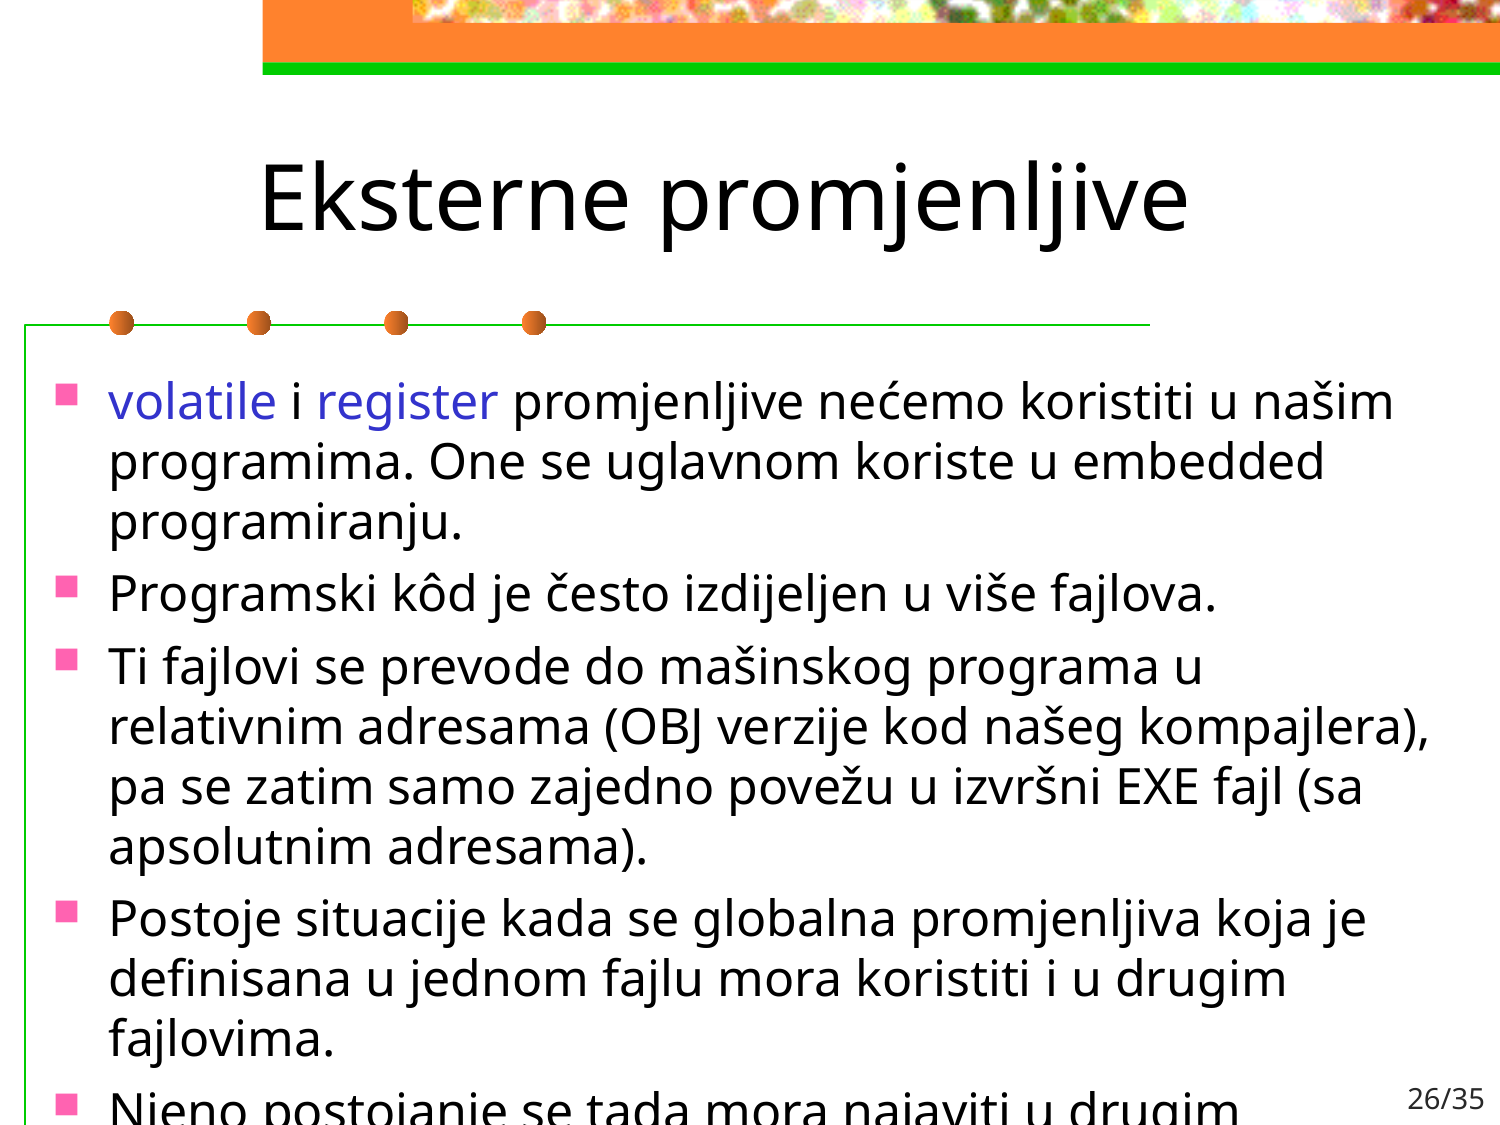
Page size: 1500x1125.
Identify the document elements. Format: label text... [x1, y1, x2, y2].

picture [412, 0, 1500, 23]
list volatile i register promjenljive nećemo koristiti u našim programima. One se uglavnom koriste u embedded programiranju. Programski kôd je često izdijeljen u više fajlova. Ti fajlovi se prevode do mašinskog programa u relativnim adresama (OBJ verzije kod našeg kompajlera), pa se zatim samo zajedno povežu u izvršni EXE fajl (sa apsolutnim adresama). Postoje situacije kada se globalna promjenljiva koja je definisana u jednom fajlu mora koristiti i u drugim fajlovima. Njeno postojanje se tada mora najaviti u drugim fajlovima. [37, 361, 1459, 1094]
text_box 26/35 [1374, 1072, 1500, 1123]
title Eksterne promjenljive [87, 99, 1363, 288]
